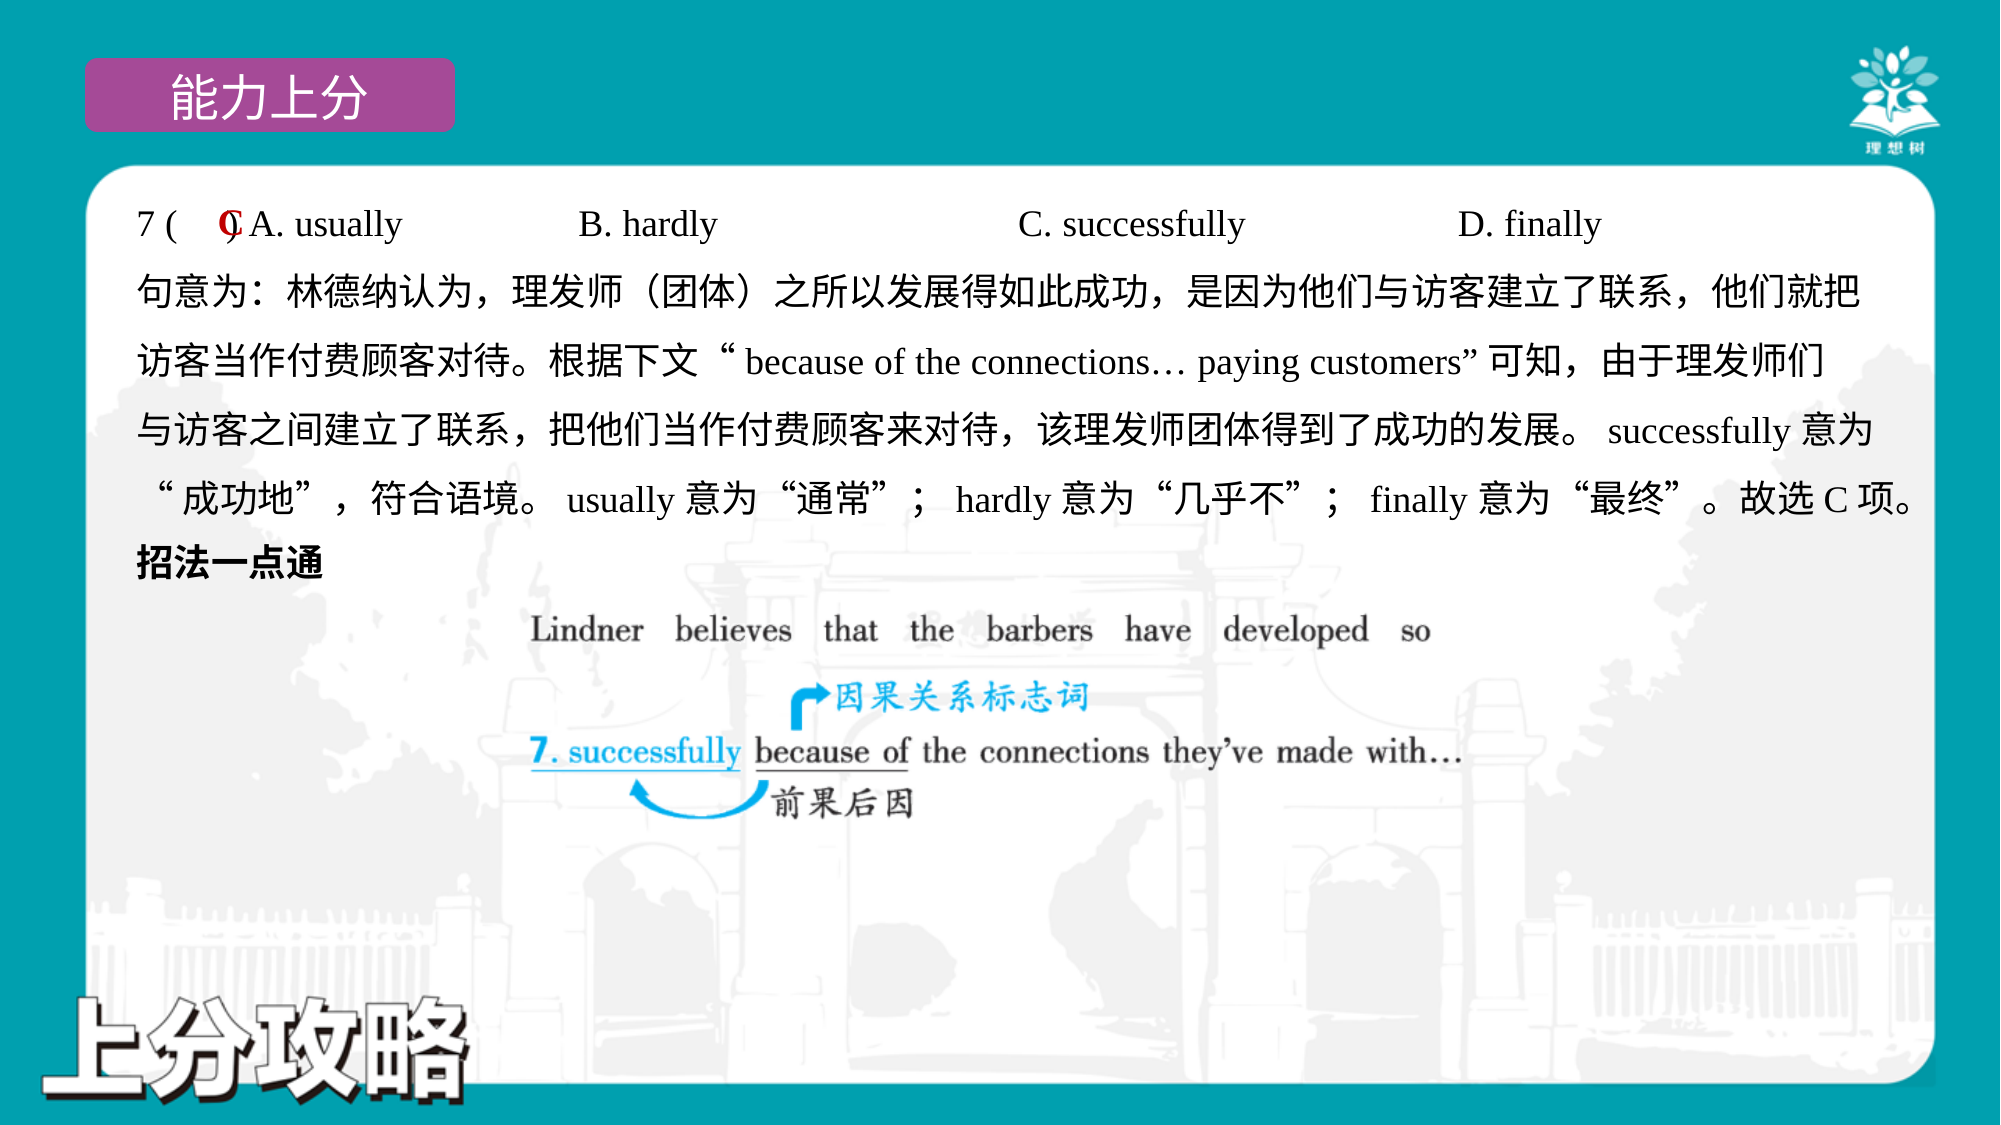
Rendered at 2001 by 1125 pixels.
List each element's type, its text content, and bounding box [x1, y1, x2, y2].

text_box C [204, 176, 259, 236]
picture [0, 0, 2000, 1125]
text_box 句意为：林德纳认为，理发师（团体）之所以发展得如此成功，是因为他们与访客建立了联系，他们就把 访客当作付费顾客对待。根据下文“because of the connections… paying customers”可知，由于理发师们 与访客之间建立了联系，把他们当作付费顾客来对待，该理发师团体得到了成功的发展。successfully意为 “成功地”，符合语境。usually意为“通常”；hardly意为“几乎不”；finally意为“最终”。故选C项。 招法一点通 [136, 244, 1865, 578]
text_box 7 ( ) A. usually B. hardly C. successfully D. finally [136, 176, 1865, 237]
